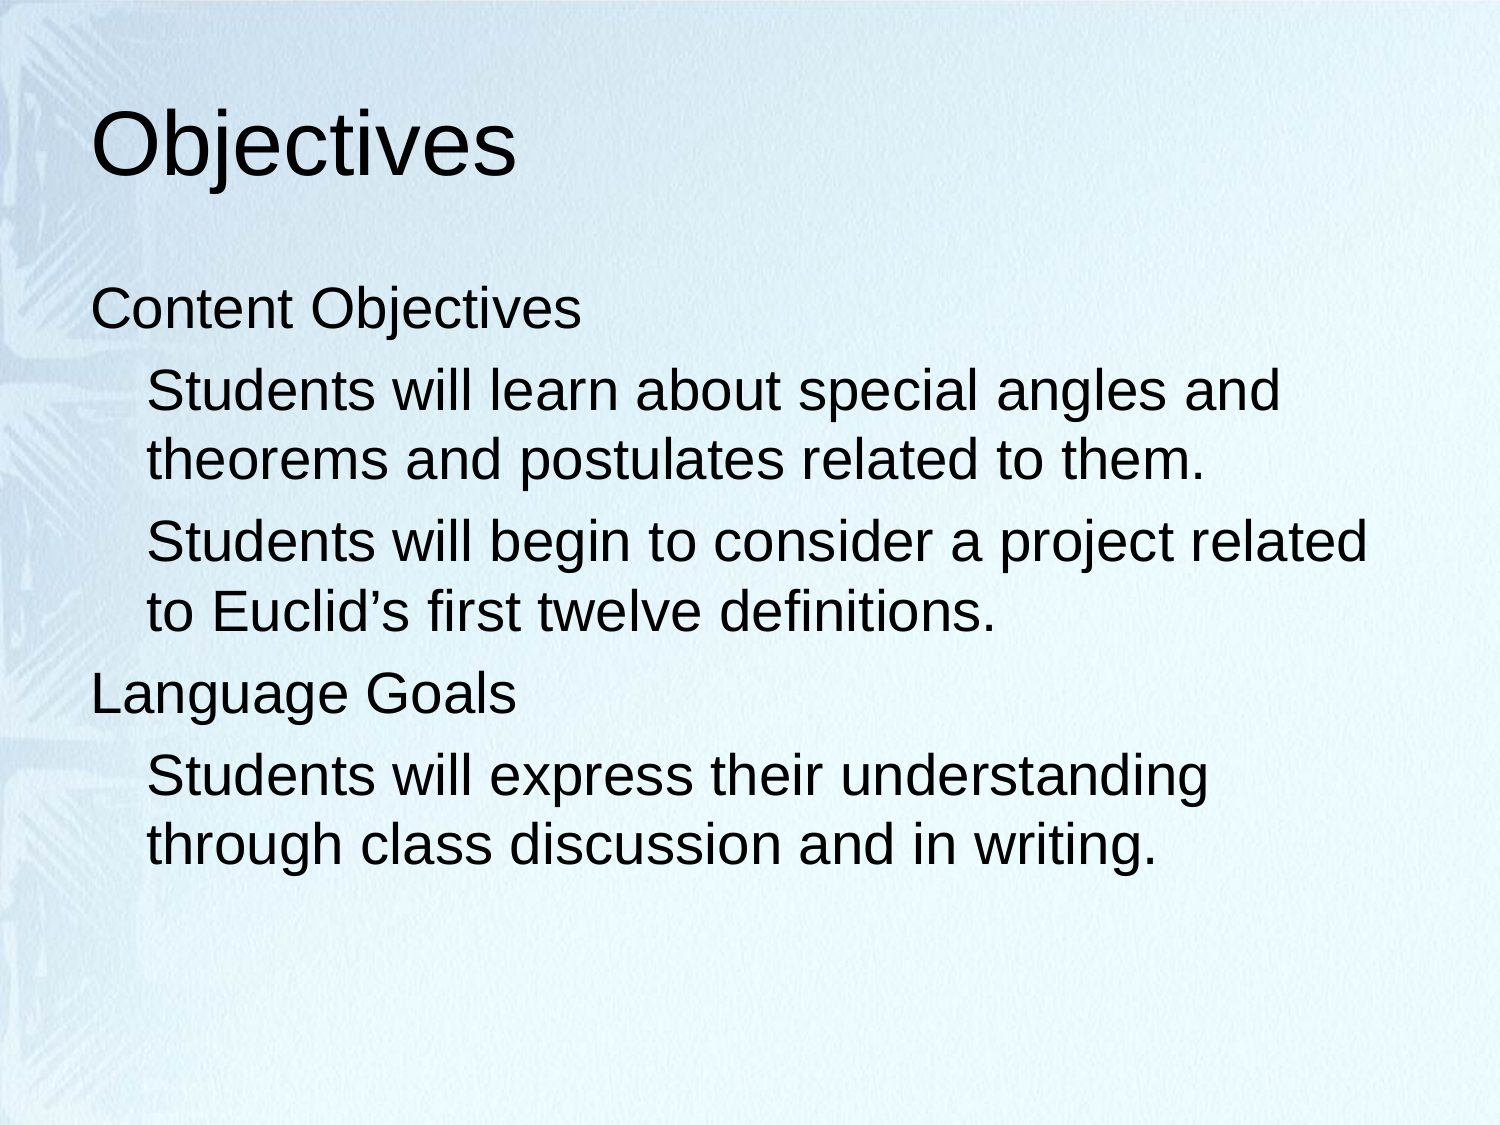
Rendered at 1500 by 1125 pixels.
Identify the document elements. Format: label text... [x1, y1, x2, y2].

list Content Objectives Students will learn about special angles and theorems and postulates related to them. Students will begin to consider a project related to Euclid’s first twelve definitions. Language Goals Students will express their understanding through class discussion and in writing. [74, 262, 1426, 1006]
title Objectives [74, 44, 1426, 233]
picture [0, 0, 1500, 1125]
